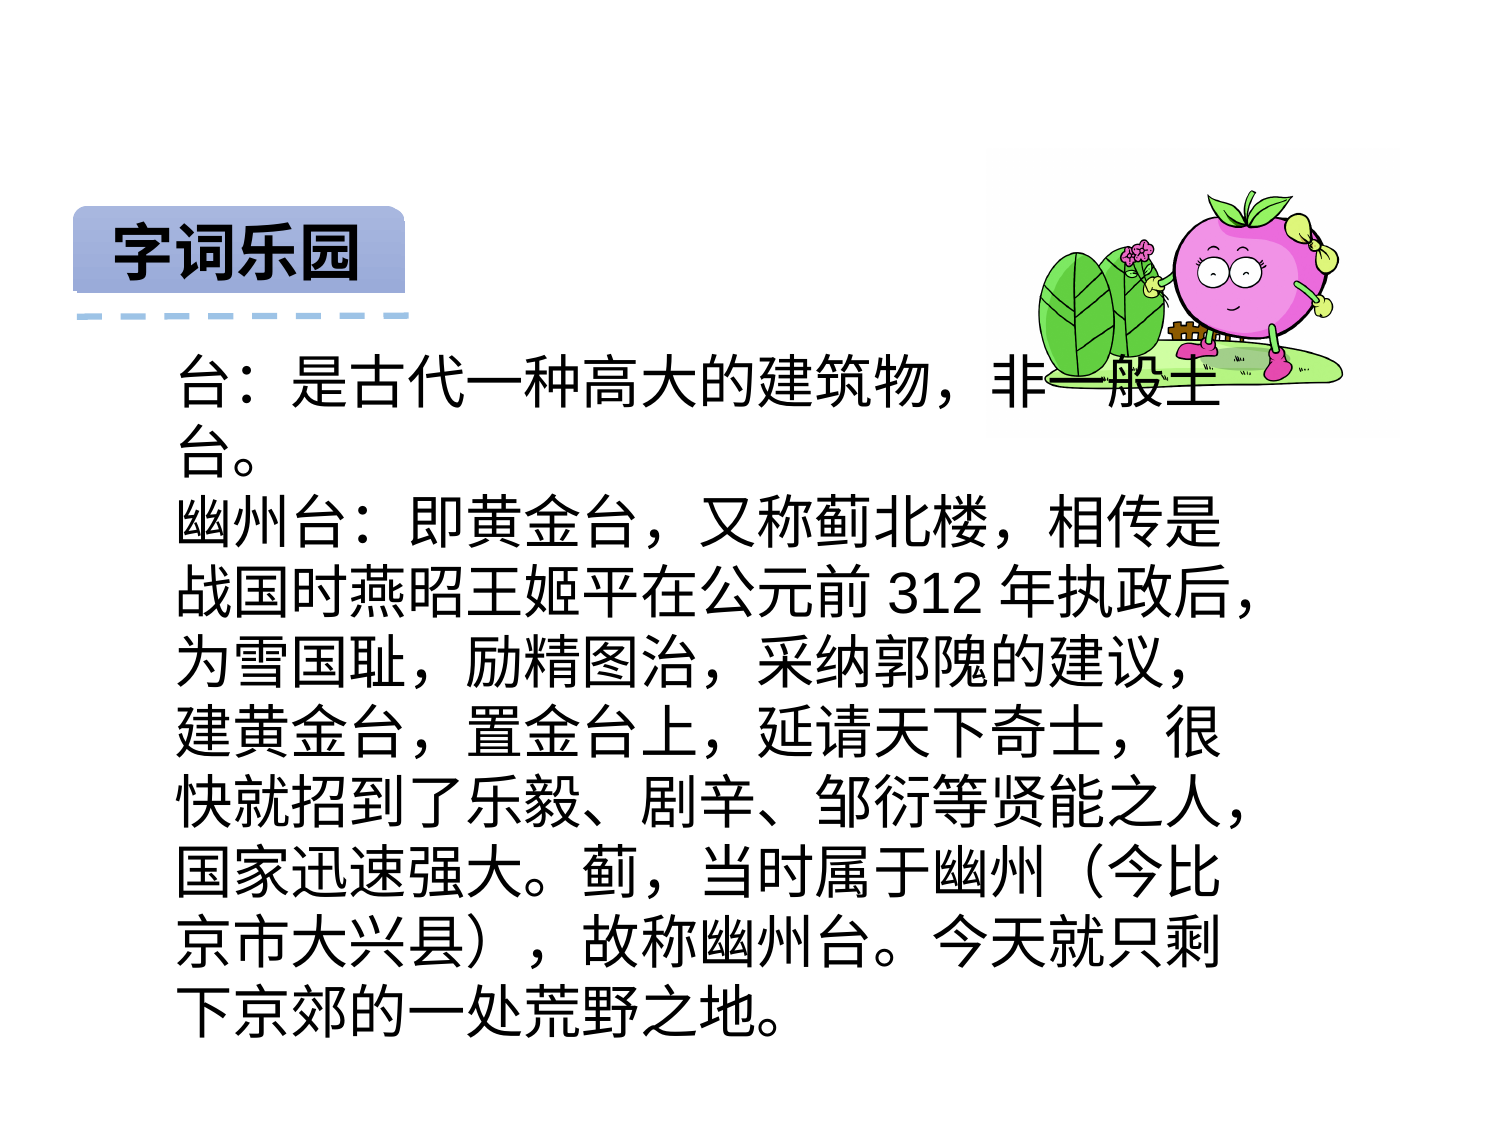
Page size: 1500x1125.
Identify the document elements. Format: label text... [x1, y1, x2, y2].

text_box 字词乐园 [72, 210, 76, 292]
picture [986, 148, 1400, 438]
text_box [76, 208, 417, 317]
text_box 台：是古代一种高大的建筑物，非一般土台。 幽州台：即黄金台，又称蓟北楼，相传是战国时燕昭王姬平在公元前312年执政后，为雪国耻，励精图治，采纳郭隗的建议，建黄金台，置金台上，延请天下奇士，很快就招到了乐毅、剧辛、邹衍等贤能之人，国家迅速强大。蓟，当时属于幽州（今比京市大兴县），故称幽州台。今天就只剩下京郊的一处荒野之地。 [159, 337, 1288, 1053]
